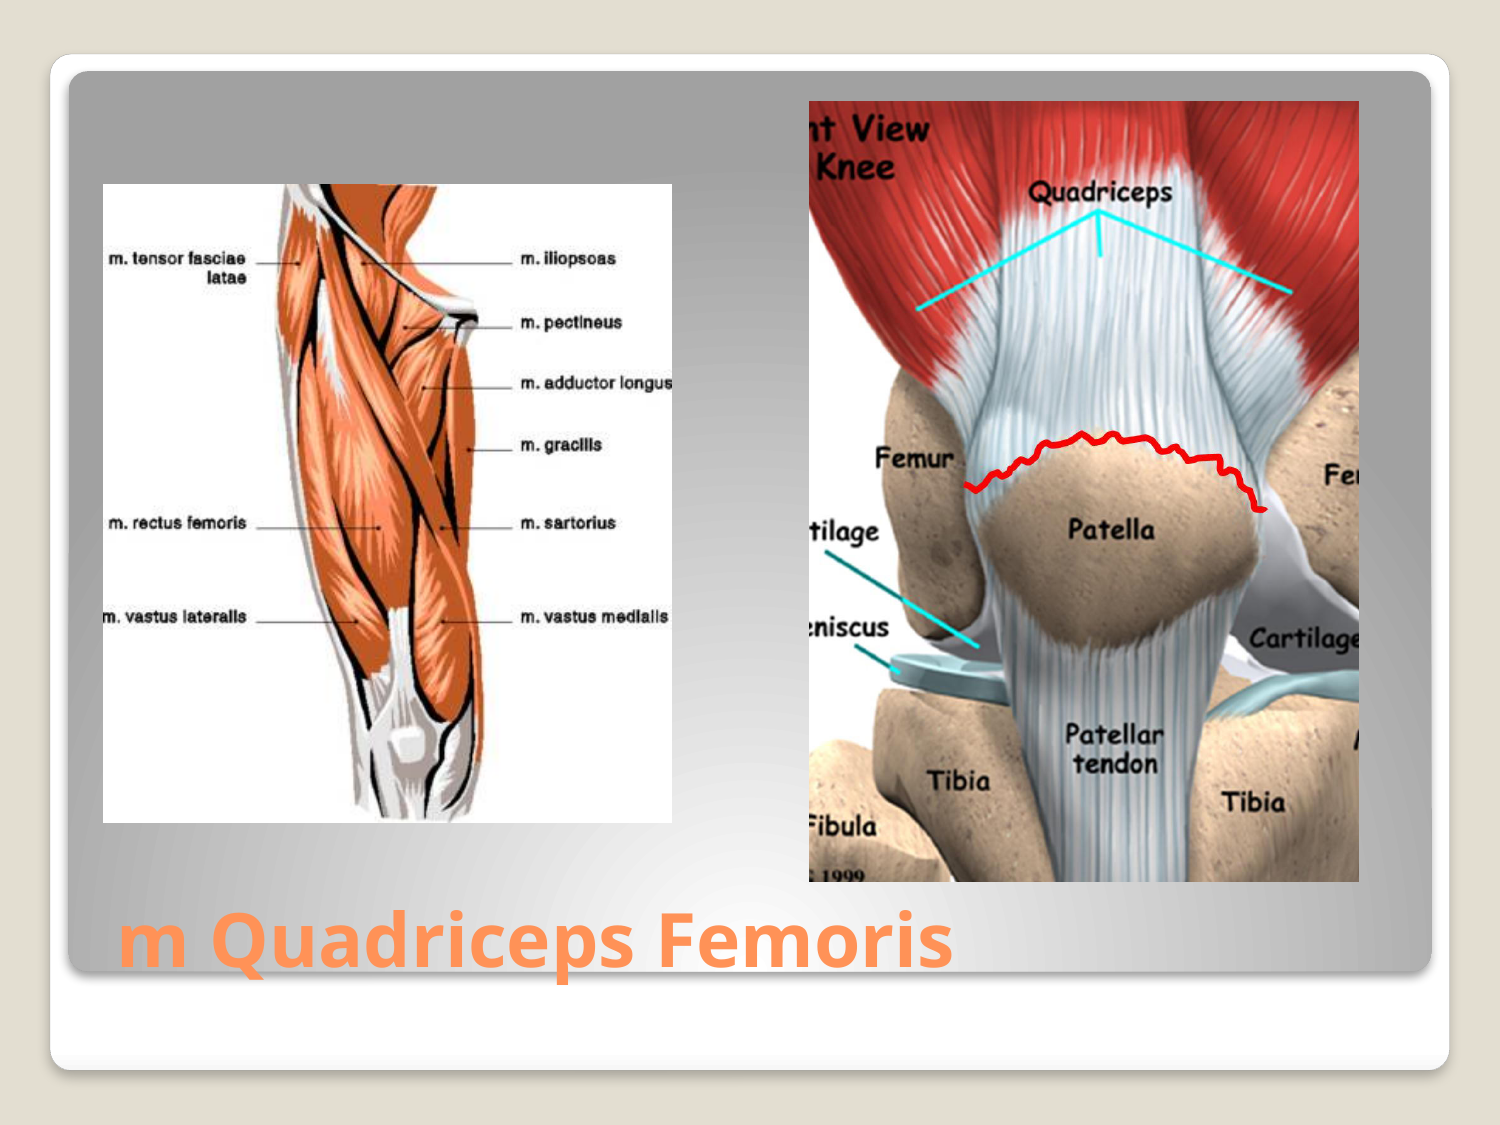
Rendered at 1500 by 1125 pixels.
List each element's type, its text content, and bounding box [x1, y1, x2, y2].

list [102, 184, 672, 823]
title m Quadriceps Femoris [82, 817, 1425, 990]
picture [808, 101, 1359, 882]
